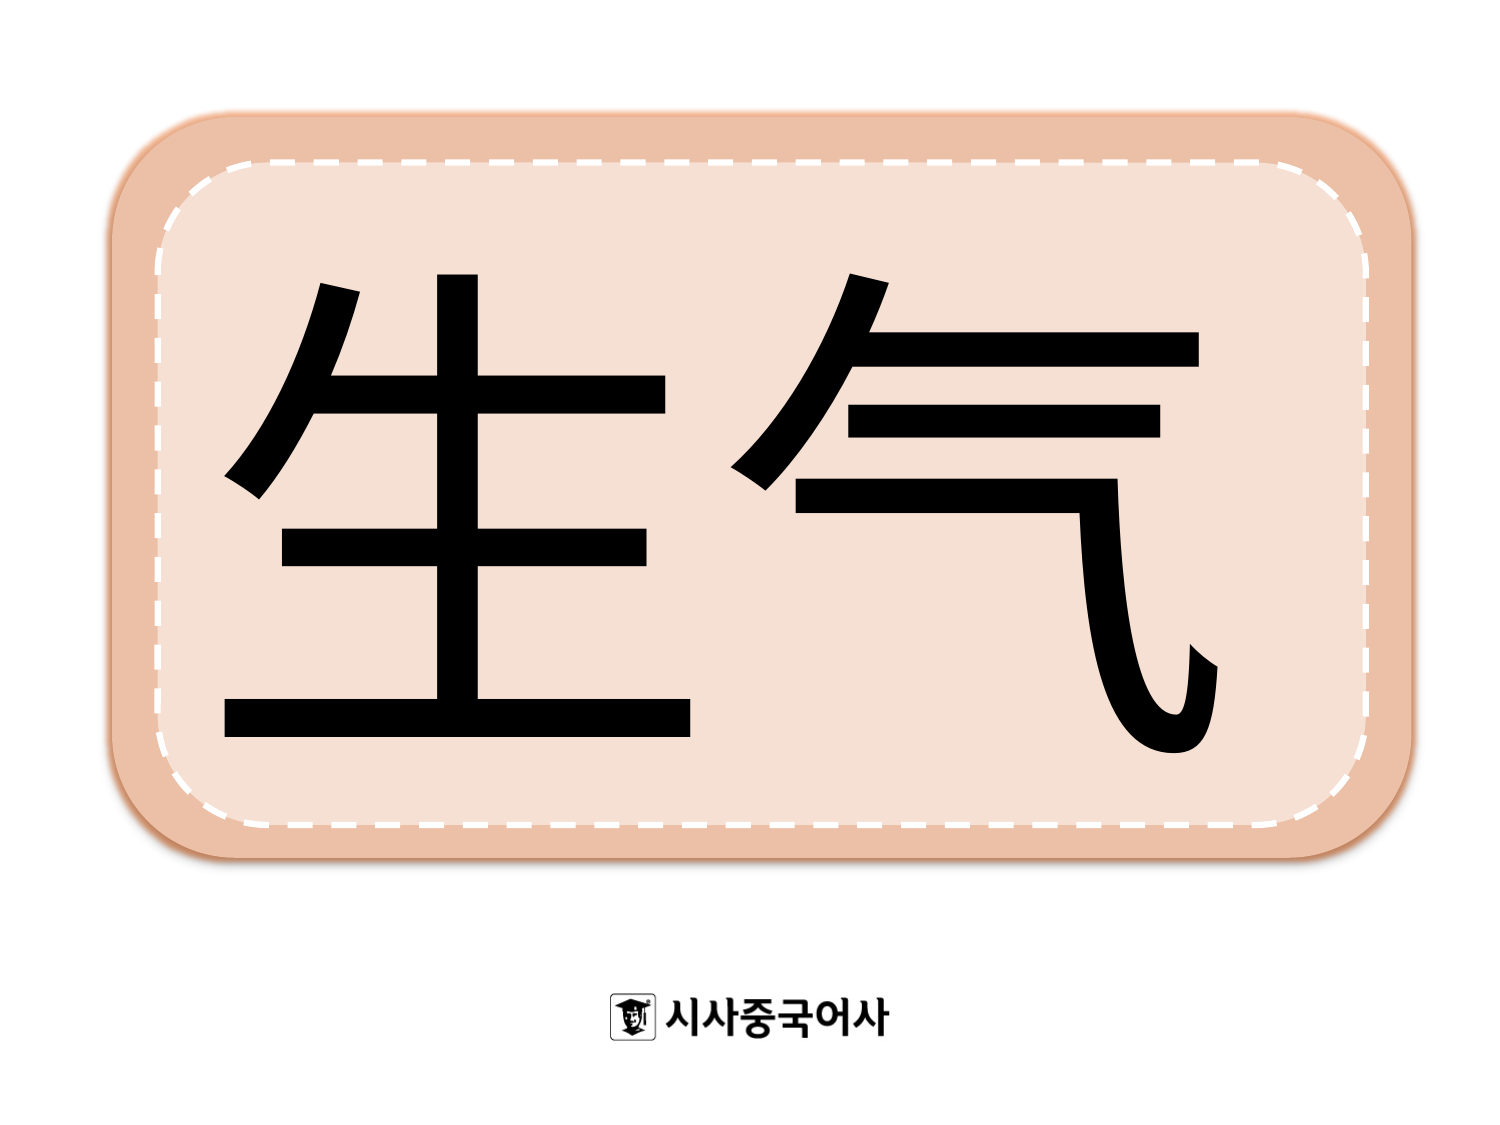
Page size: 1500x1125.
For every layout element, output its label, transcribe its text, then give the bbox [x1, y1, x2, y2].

text_box 生气 [171, 172, 1380, 836]
text_box [162, 160, 1371, 824]
picture [602, 987, 898, 1047]
